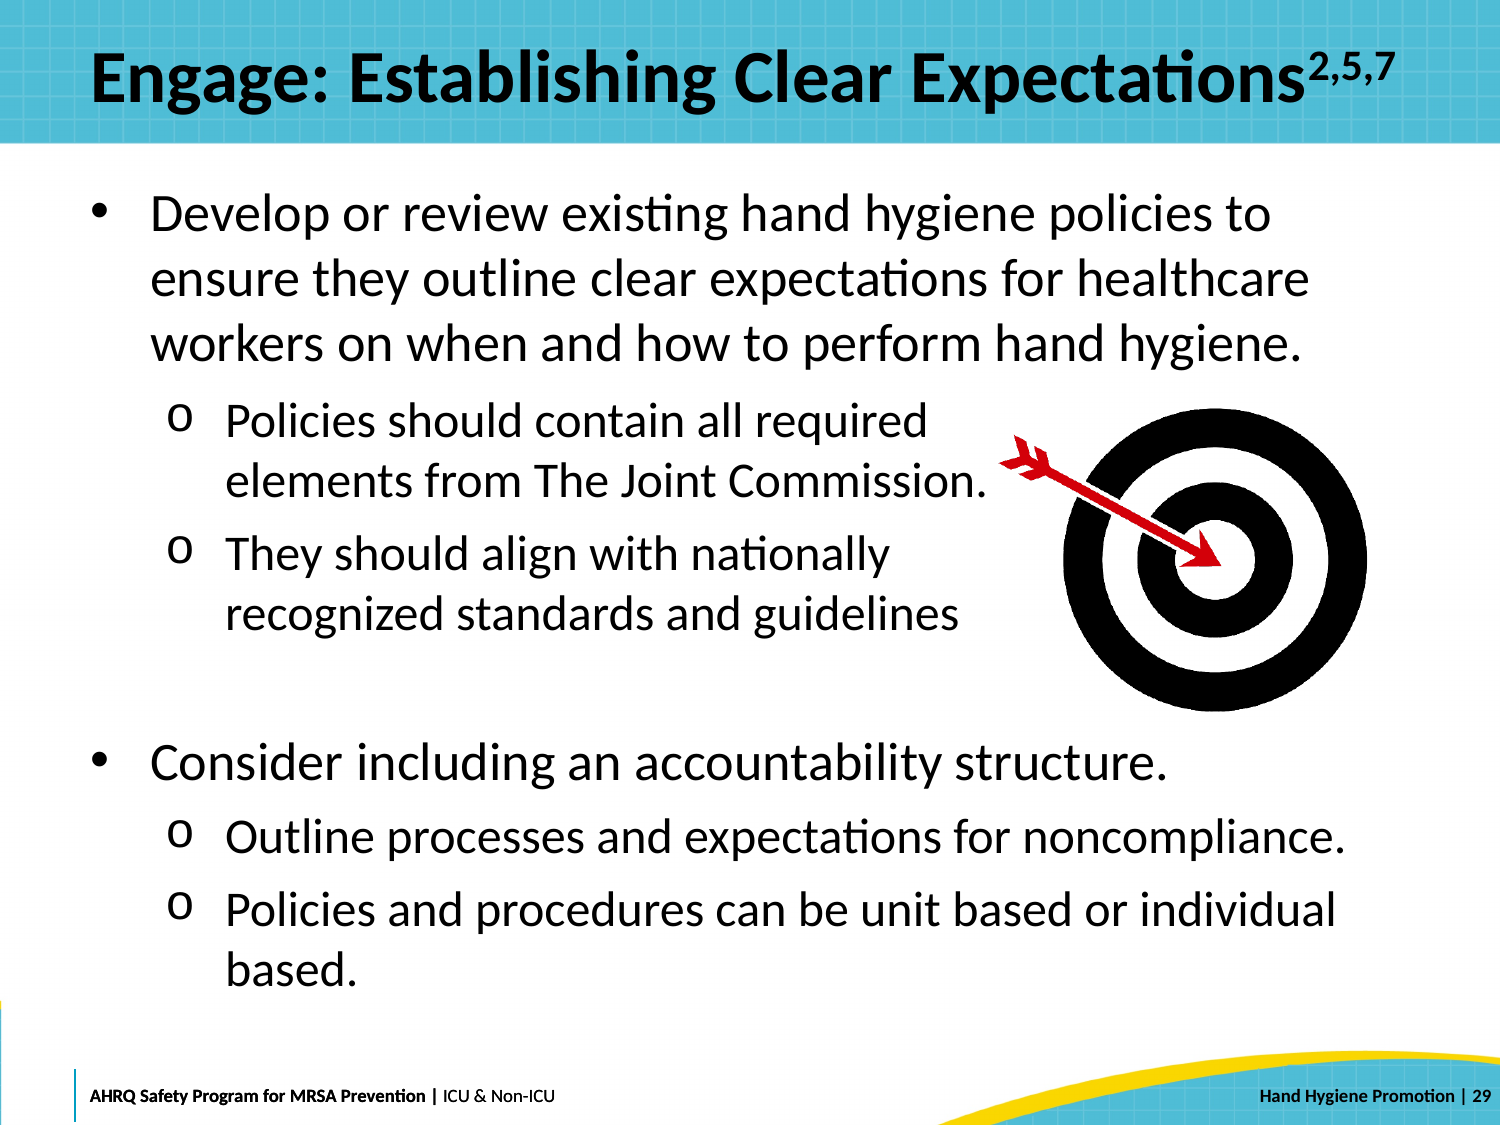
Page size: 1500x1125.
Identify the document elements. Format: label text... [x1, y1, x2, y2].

slide_number | 29 [1455, 1065, 1500, 1125]
picture [0, 0, 1500, 1125]
title Engage: Establishing Clear Expectations2,5,7 [75, 0, 1477, 150]
list Policies should contain all required elements from The Joint Commission. They should align with nationally recognized standards and guidelines [75, 380, 960, 658]
list Consider including an accountability structure. Outline processes and expectations for noncompliance. Policies and procedures can be unit based or individual based. [75, 718, 1455, 1095]
list Develop or review existing hand hygiene policies to ensure they outline clear expectations for healthcare workers on when and how to perform hand hygiene. [75, 169, 1363, 380]
